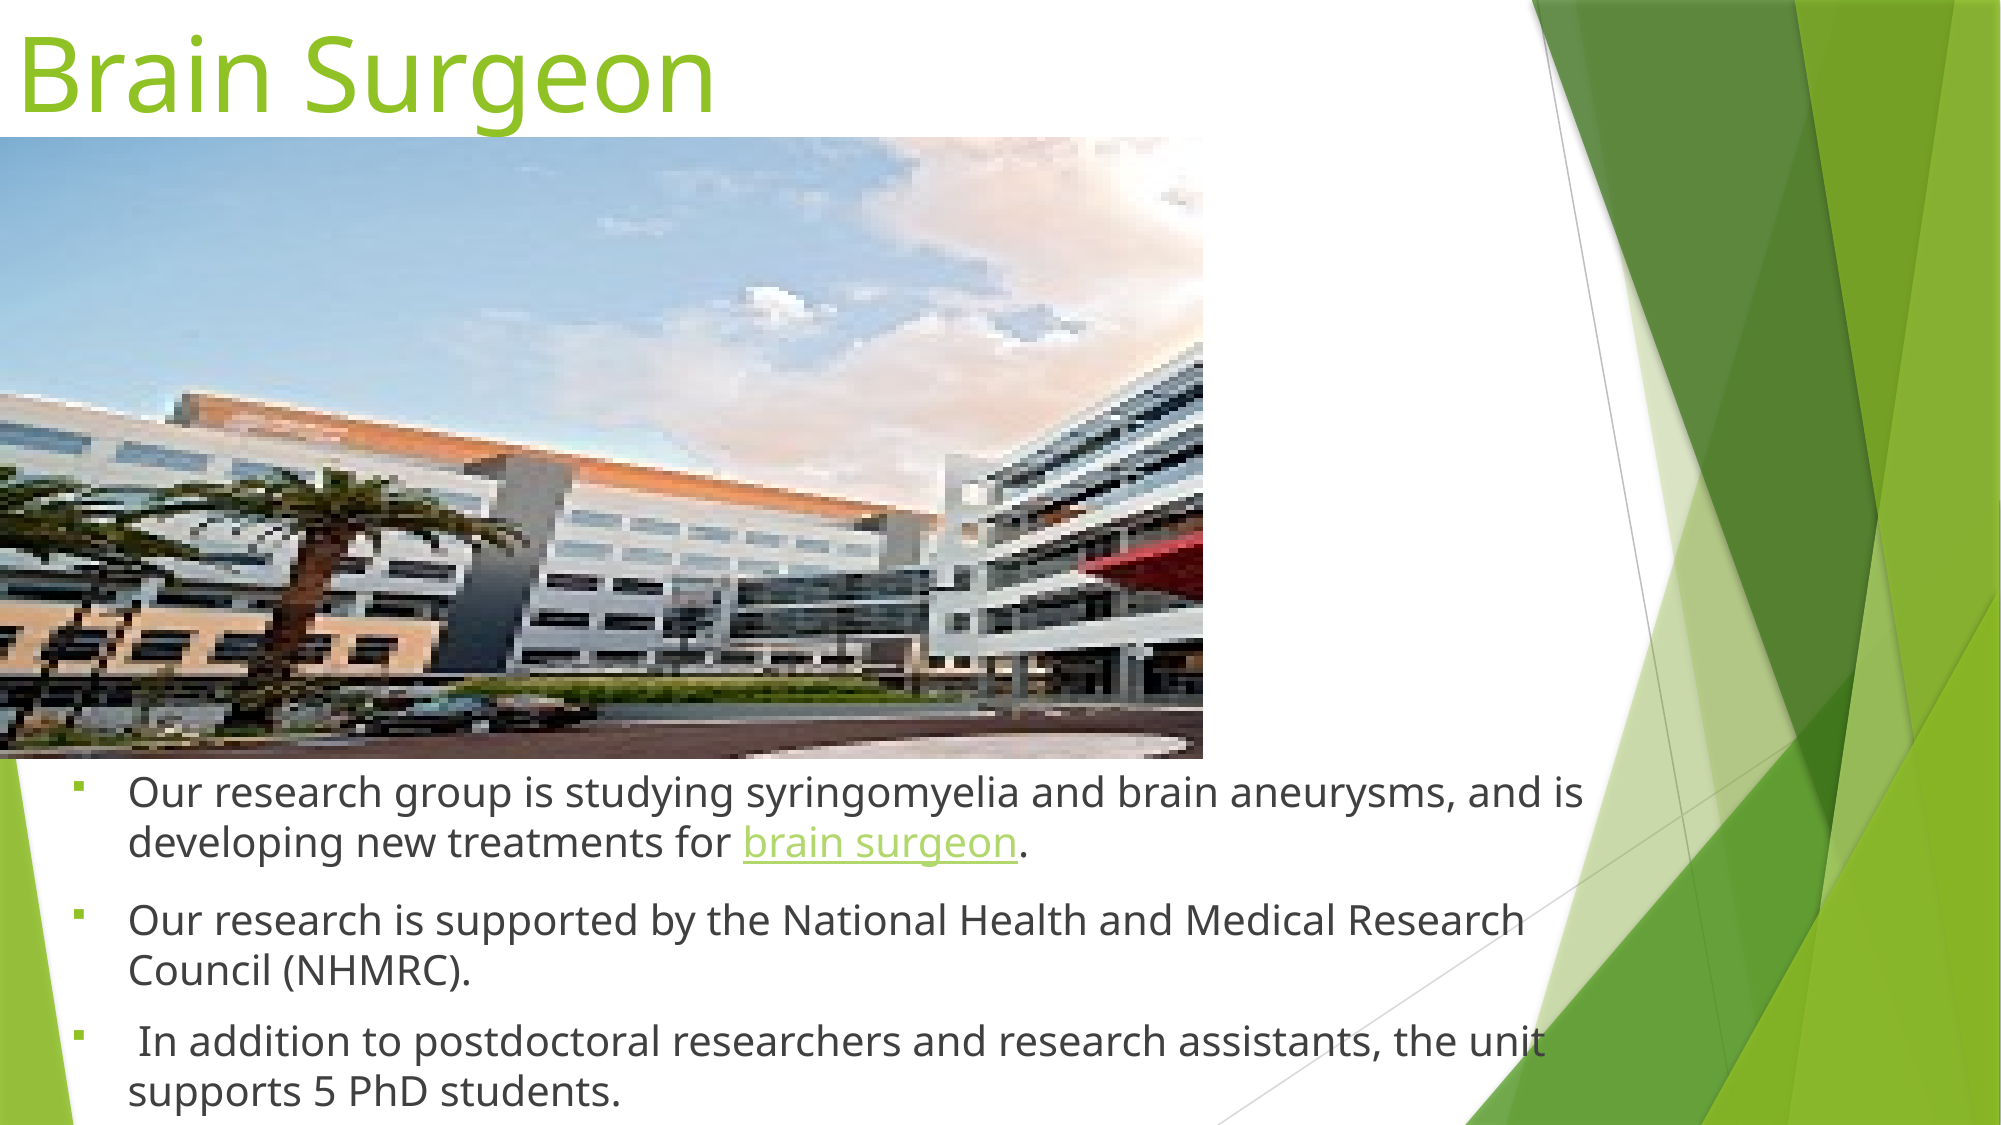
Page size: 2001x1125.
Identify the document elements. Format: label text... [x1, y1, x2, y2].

picture [0, 136, 1203, 759]
title Brain Surgeon [0, 0, 1411, 217]
list Our research group is studying syringomyelia and brain aneurysms, and is developing new treatments for brain surgeon. Our research is supported by the National Health and Medical Research Council (NHMRC). In addition to postdoctoral researchers and research assistants, the unit supports 5 PhD students. [56, 758, 1691, 1125]
